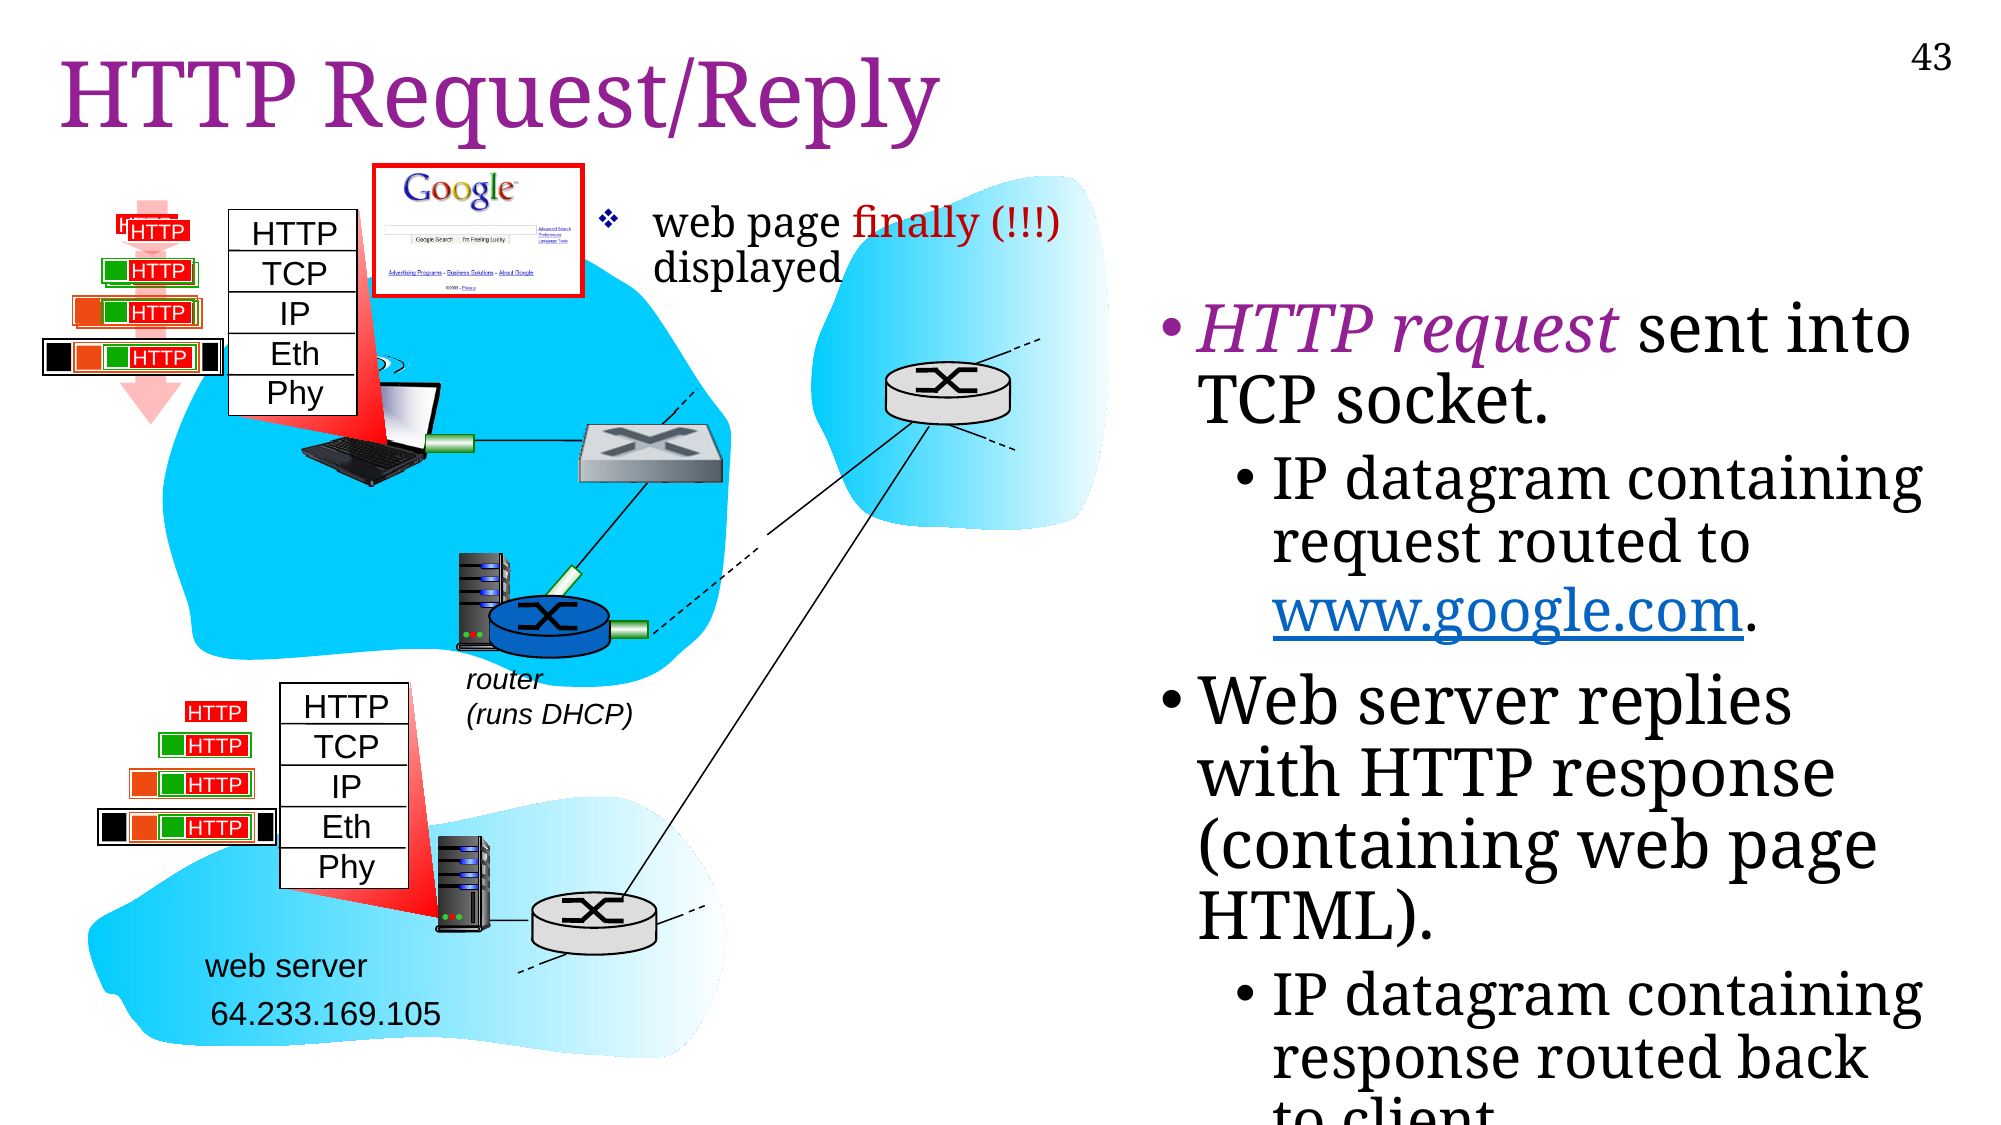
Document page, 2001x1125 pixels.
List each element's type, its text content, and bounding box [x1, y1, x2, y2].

text_box [87, 796, 727, 1059]
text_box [974, 339, 1041, 365]
list HTTP request sent into TCP socket. IP datagram containing request routed to www.google.com. Web server replies with HTTP response (containing web page HTML). IP datagram containing response routed back to client. [1145, 287, 1953, 1106]
text_box web page finally (!!!) displayed [581, 194, 1216, 283]
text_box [43, 210, 221, 378]
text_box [98, 807, 276, 848]
text_box [974, 176, 1086, 194]
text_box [157, 236, 741, 740]
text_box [949, 424, 1016, 450]
picture [376, 167, 581, 294]
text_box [278, 677, 439, 918]
title HTTP Request/Reply [43, 25, 1953, 171]
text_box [517, 954, 567, 973]
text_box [885, 362, 1011, 425]
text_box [98, 691, 276, 807]
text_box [226, 204, 387, 445]
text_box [656, 905, 705, 925]
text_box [532, 892, 657, 955]
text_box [103, 200, 189, 210]
text_box web server [190, 936, 383, 992]
text_box 64.233.169.105 [195, 984, 457, 1040]
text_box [435, 836, 491, 932]
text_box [653, 422, 912, 634]
text_box [811, 283, 1109, 530]
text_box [45, 378, 223, 425]
